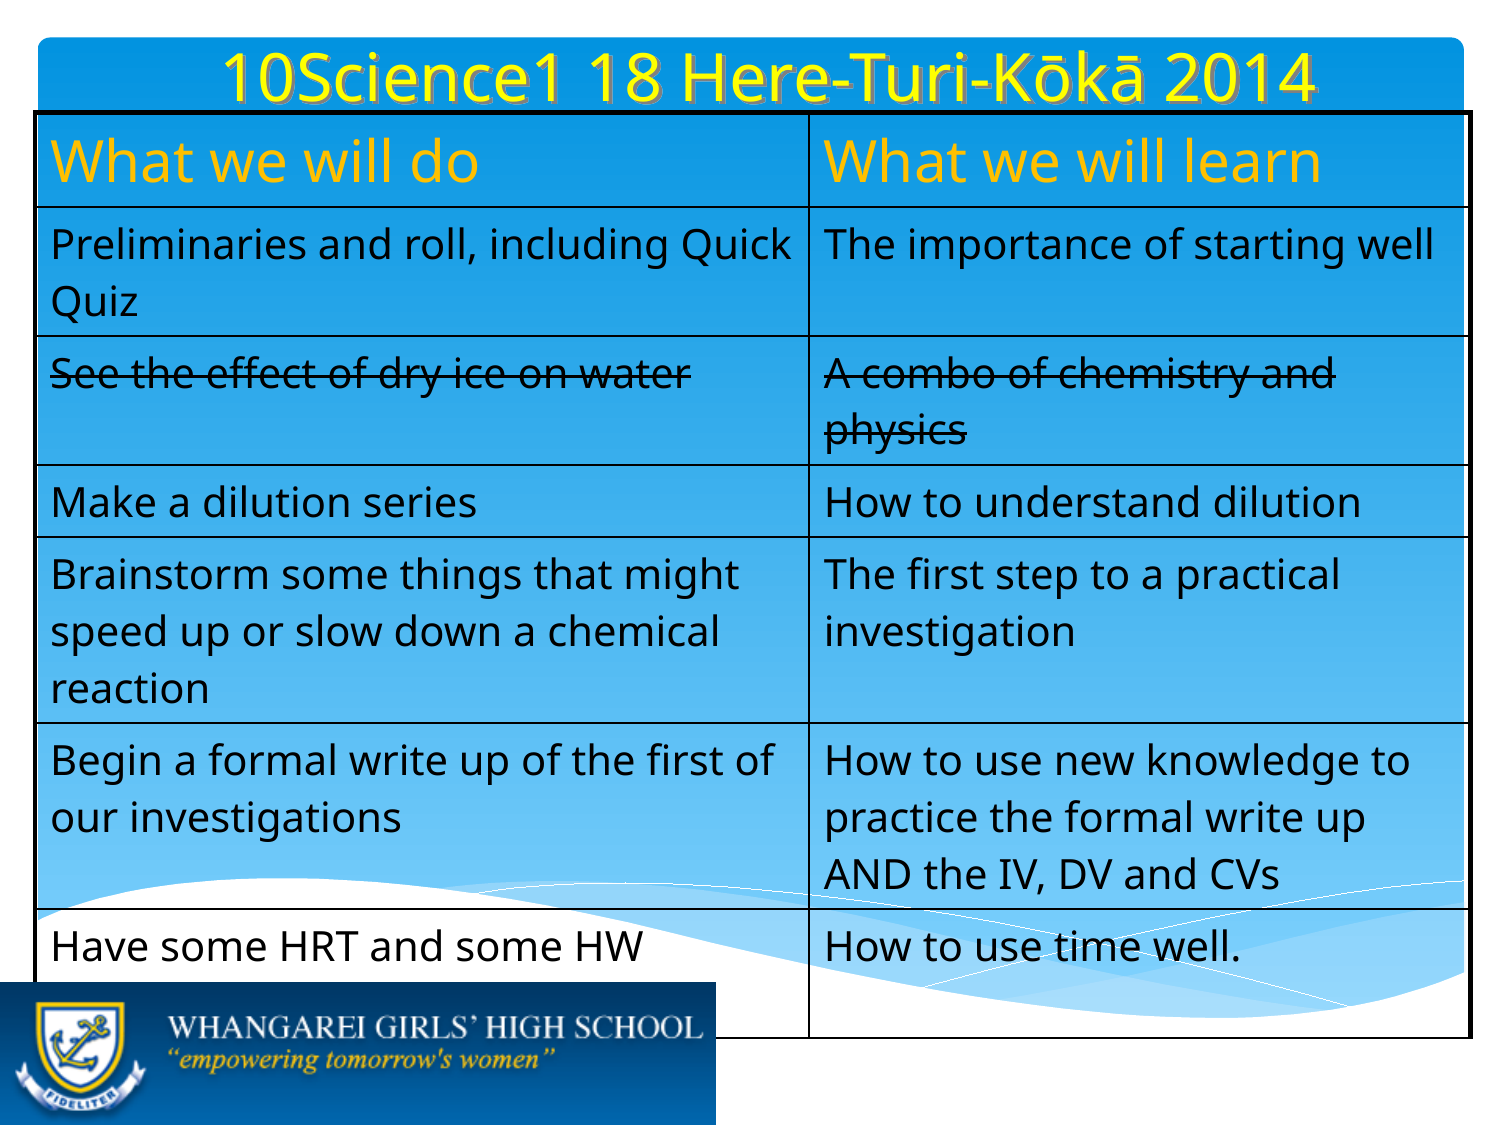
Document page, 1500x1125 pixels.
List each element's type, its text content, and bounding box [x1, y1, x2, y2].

table_cell A combo of chemistry and physics [810, 337, 1468, 464]
table_header What we will do [37, 115, 808, 206]
table_cell The importance of starting well [810, 208, 1468, 335]
table_cell Have some HRT and some HW marking time (if possible) [37, 910, 808, 1037]
table_cell Preliminaries and roll, including Quick Quiz [37, 208, 808, 335]
table_header What we will learn [810, 115, 1468, 206]
table_cell Brainstorm some things that might speed up or slow down a chemical reaction [37, 538, 808, 722]
table_cell How to understand dilution [810, 466, 1468, 536]
table_cell Begin a formal write up of the first of our investigations [37, 724, 808, 908]
table_cell How to use new knowledge to practice the formal write up AND the IV, DV and CVs [810, 724, 1468, 908]
picture [0, 982, 716, 1125]
table_cell How to use time well. [810, 910, 1468, 1037]
table_cell The first step to a practical investigation [810, 538, 1468, 722]
table_cell Make a dilution series [37, 466, 808, 536]
text_box 10Science1 18 Here-Turi-Kōkā 2014 [162, 24, 1375, 110]
table_cell See the effect of dry ice on water [37, 337, 808, 464]
